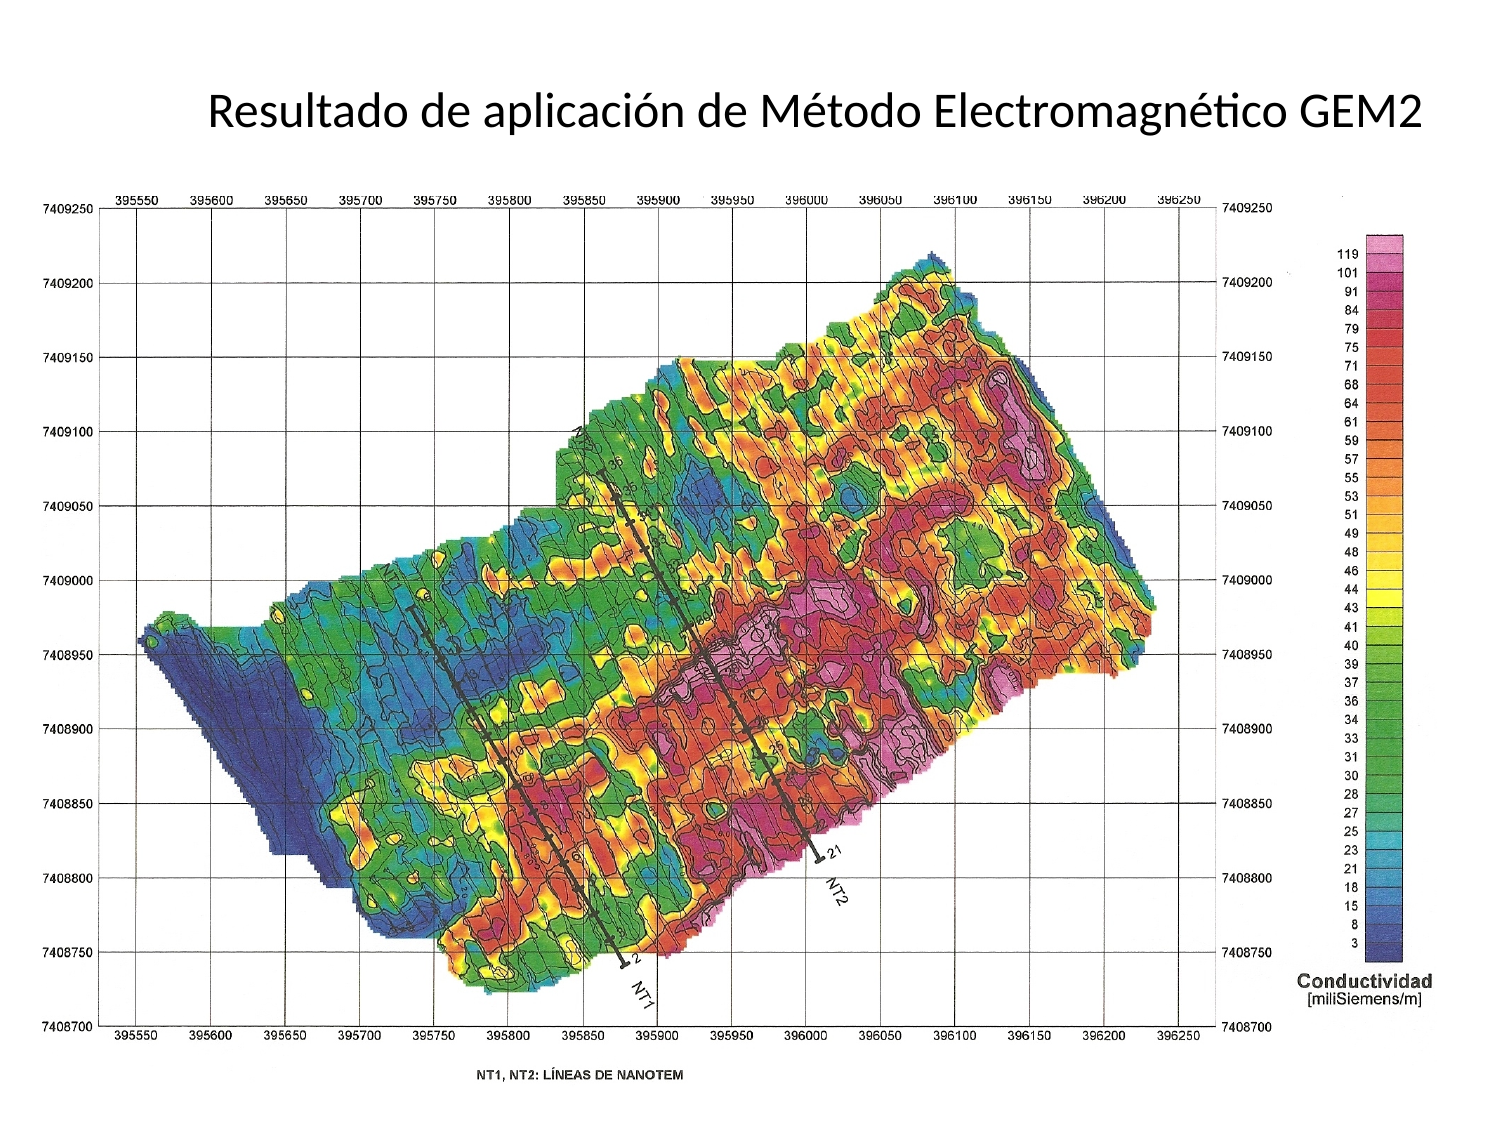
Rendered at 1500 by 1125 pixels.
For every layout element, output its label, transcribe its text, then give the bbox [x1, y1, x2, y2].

title Resultado de aplicación de Método Electromagnético GEM2 [149, 30, 1500, 158]
picture [40, 196, 1437, 1088]
